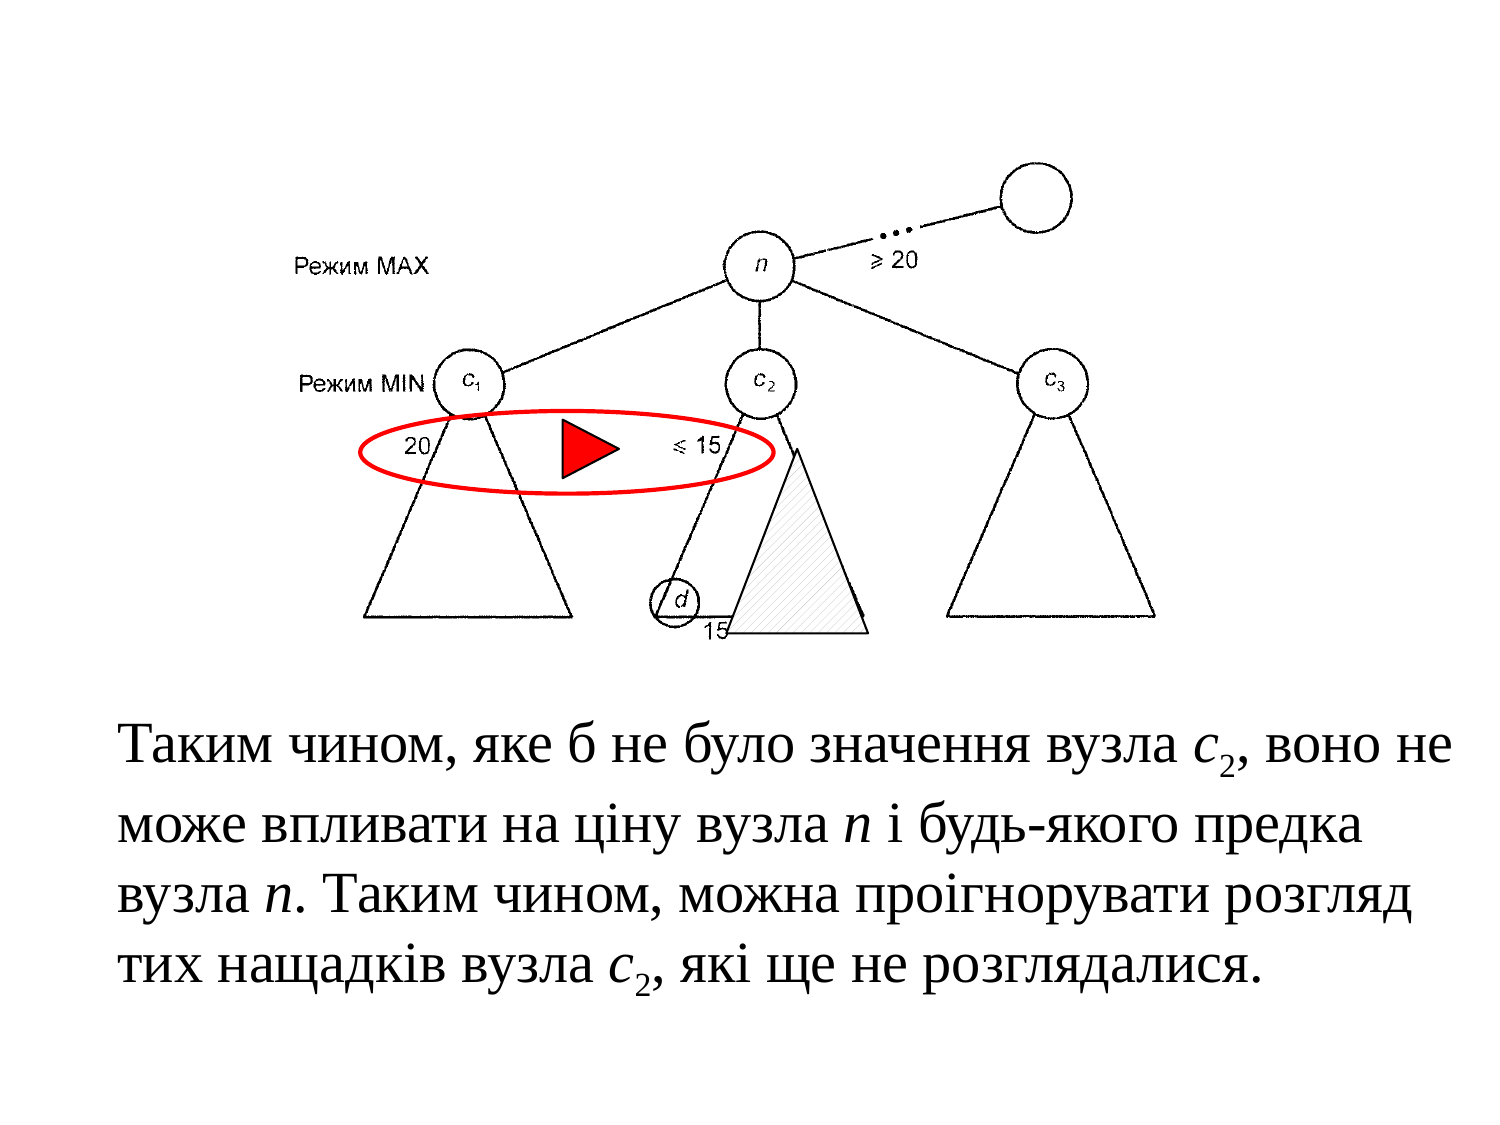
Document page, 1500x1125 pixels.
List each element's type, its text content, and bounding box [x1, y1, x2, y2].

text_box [264, 152, 1176, 646]
list Таким чином, яке б не було значення вузла с2, воно не може впливати на ціну вузла n і будь-якого предка вузла n. Таким чином, можна проігнорувати розгляд тих нащадків вузла с2, які ще не розглядалися. [0, 696, 1500, 1107]
